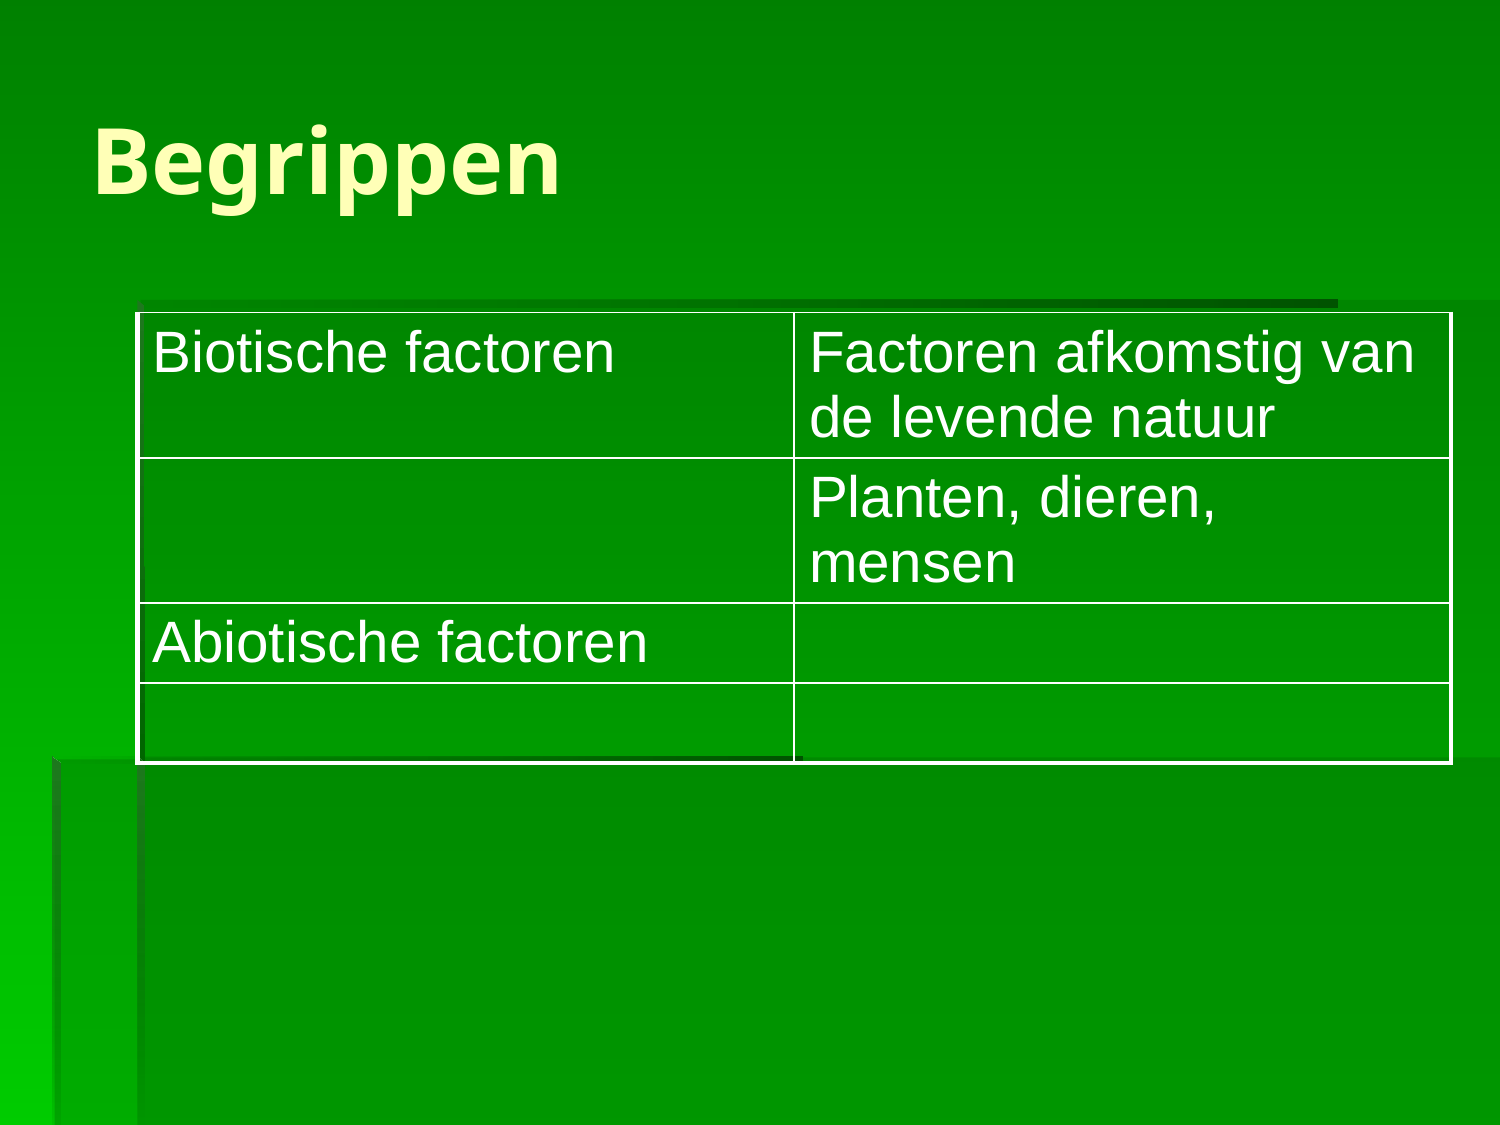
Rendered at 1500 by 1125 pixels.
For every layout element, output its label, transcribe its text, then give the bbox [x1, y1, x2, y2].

table_cell [795, 684, 1449, 761]
table_cell [140, 459, 793, 602]
table_cell [795, 604, 1449, 682]
table_cell Planten, dieren, mensen [795, 459, 1449, 602]
table_cell [140, 684, 793, 761]
title Begrippen [75, 40, 1451, 275]
table_header Biotische factoren [140, 313, 793, 457]
table_cell Abiotische factoren [140, 604, 793, 682]
table_header Factoren afkomstig van de levende natuur [795, 313, 1449, 457]
